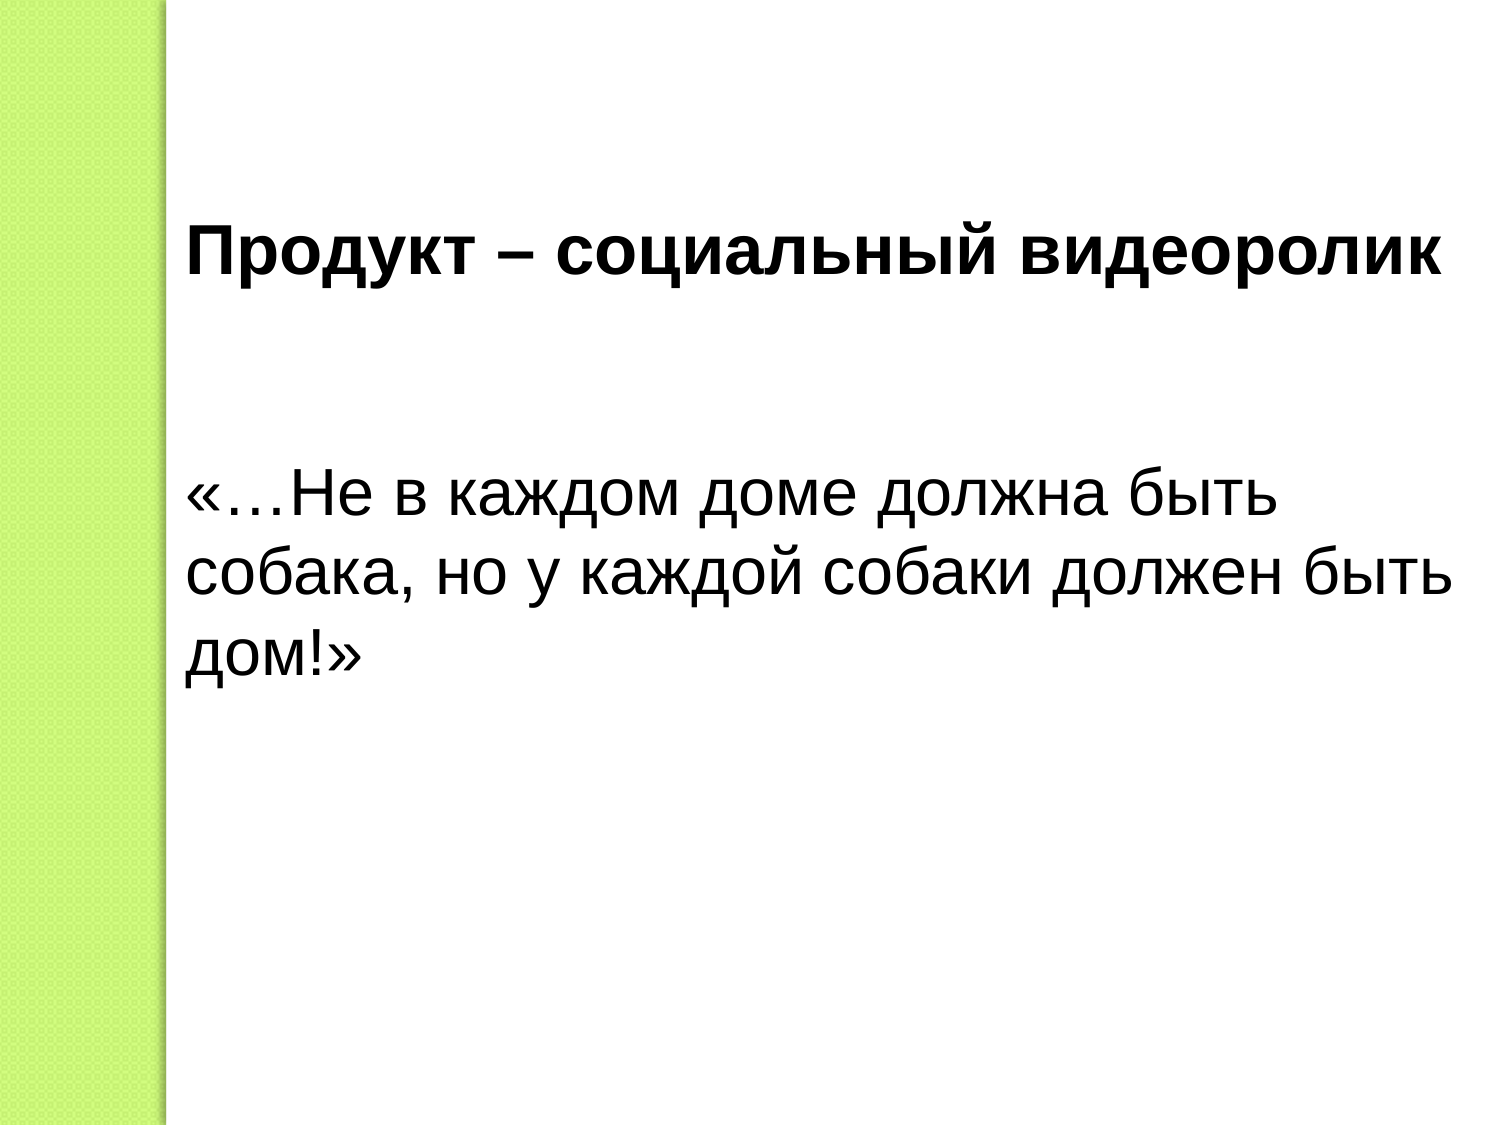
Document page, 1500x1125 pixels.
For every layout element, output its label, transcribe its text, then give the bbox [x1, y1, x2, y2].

text_box Продукт – социальный видеоролик «…Не в каждом доме должна быть собака, но у каждой собаки должен быть дом!» [171, 196, 1483, 696]
